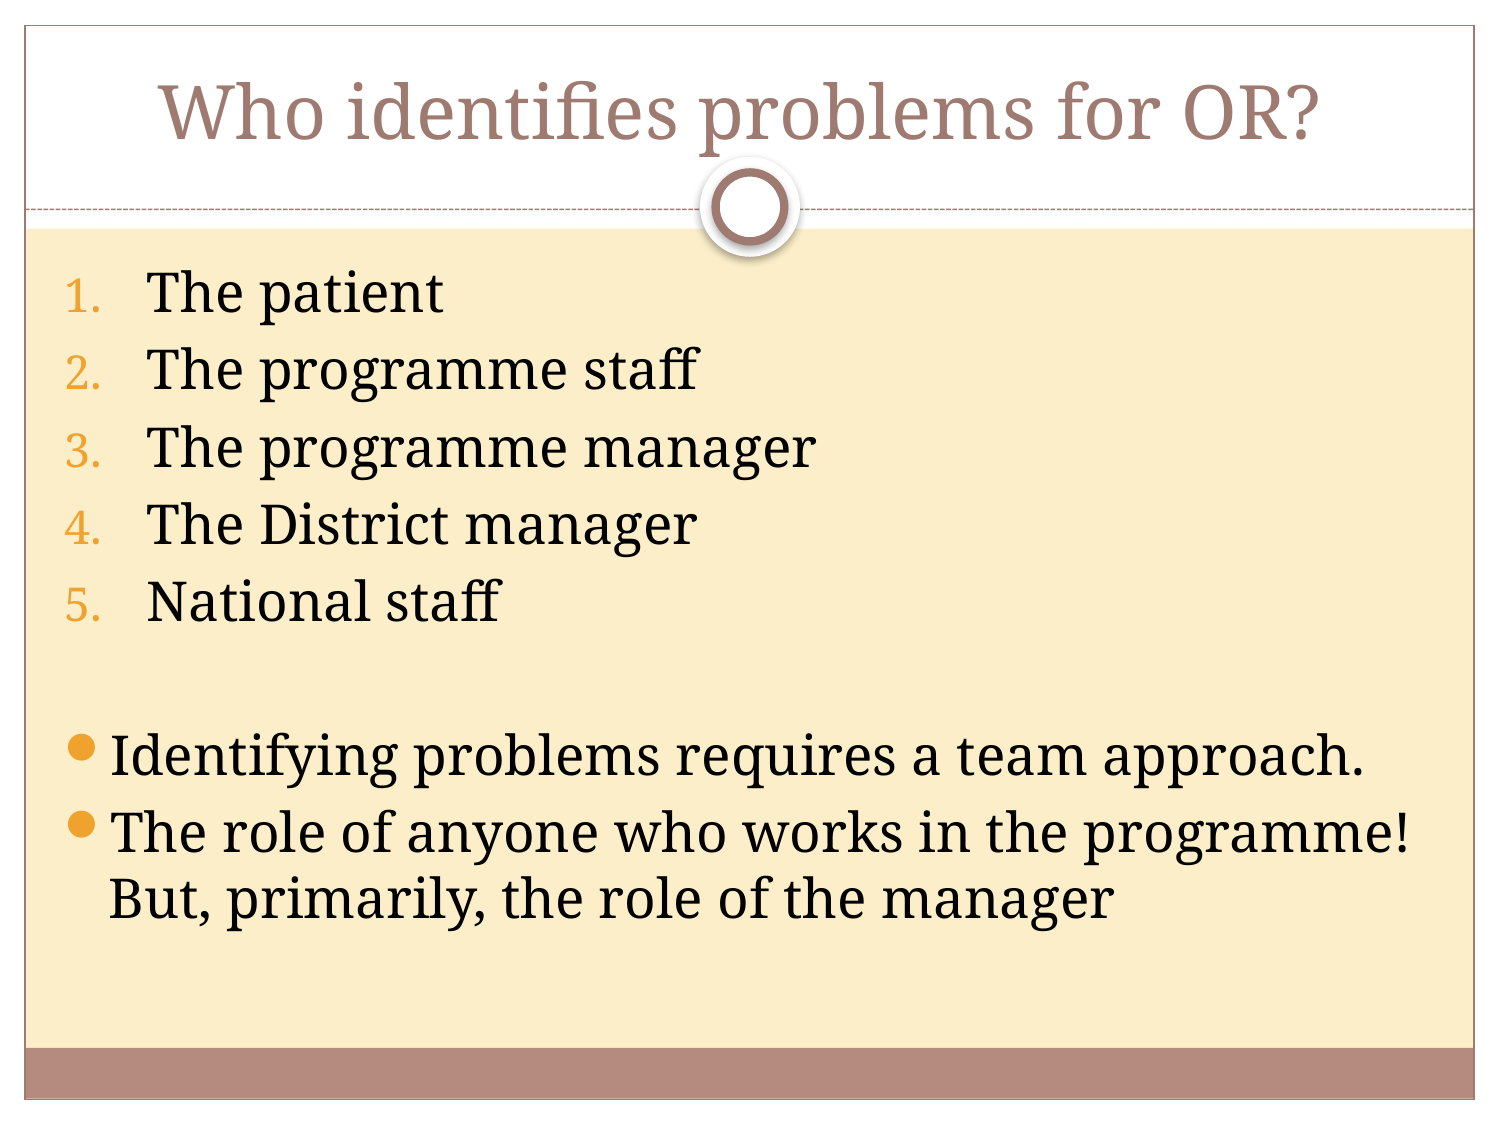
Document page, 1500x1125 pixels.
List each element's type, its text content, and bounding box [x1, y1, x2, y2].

text_box Who identifies problems for OR? [49, 37, 1450, 162]
text_box The patient The programme staff The programme manager The District manager National staff Identifying problems requires a team approach. The role of anyone who works in the programme! But, primarily, the role of the manager [49, 250, 1445, 1001]
